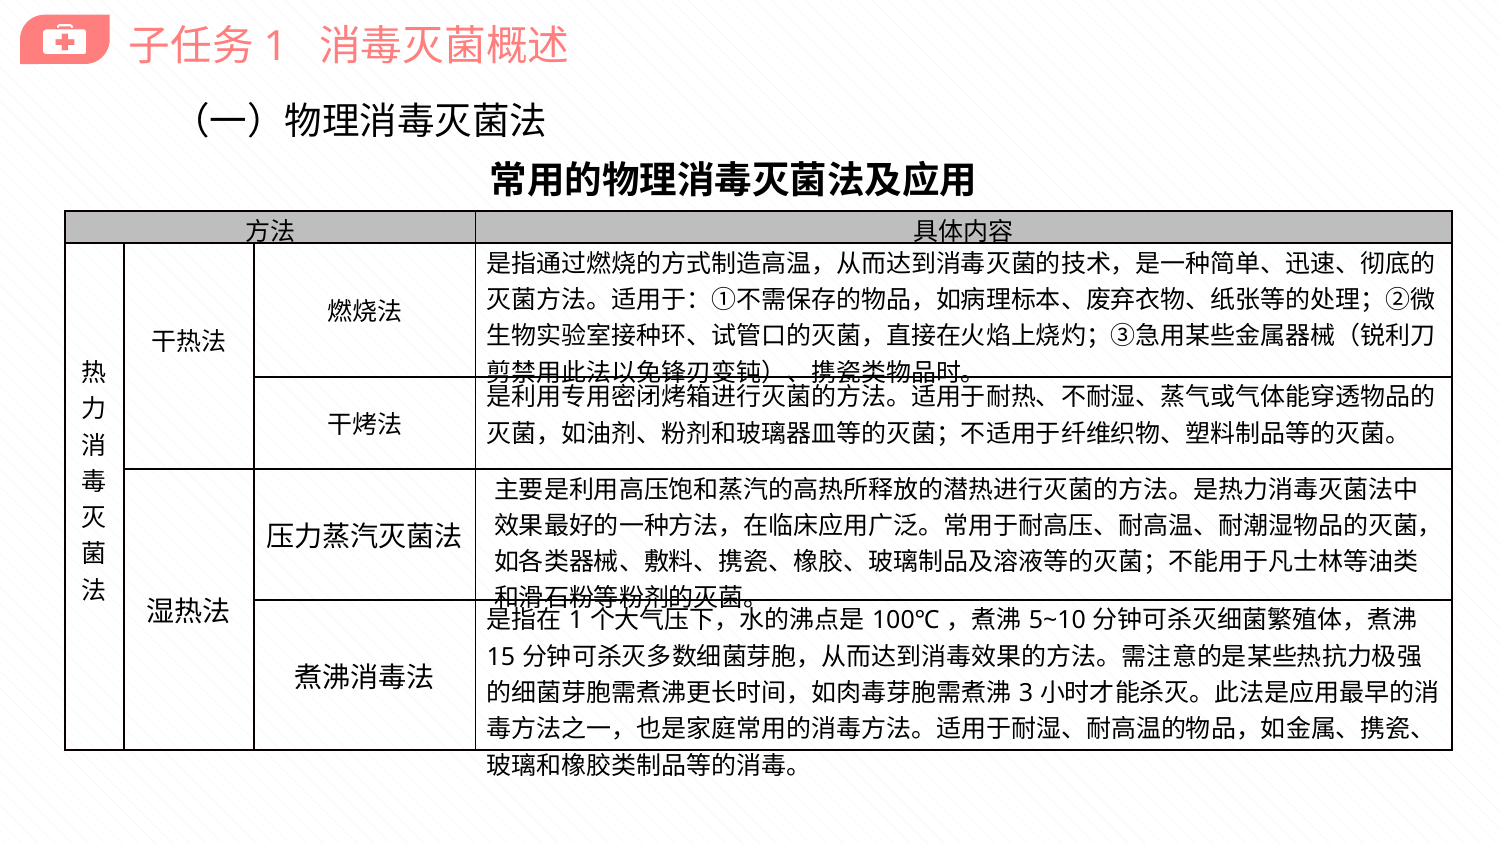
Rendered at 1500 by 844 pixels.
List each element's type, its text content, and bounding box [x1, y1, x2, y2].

table_cell 干热法 [125, 244, 253, 468]
table_cell 热力消毒灭菌法 [66, 244, 123, 749]
table_cell 是利用专用密闭烤箱进行灭菌的方法。适用于耐热、不耐湿、蒸气或气体能穿透物品的灭菌，如油剂、粉剂和玻璃器皿等的灭菌；不适用于纤维织物、塑料制品等的灭菌。 [476, 378, 1451, 468]
table_header 方法 [66, 212, 475, 242]
text_box 常用的物理消毒灭菌法及应用 [317, 149, 1151, 209]
table_cell 燃烧法 [255, 244, 475, 376]
table_cell 干烤法 [255, 378, 475, 468]
table_cell 湿热法 [125, 470, 253, 749]
table_cell 是指通过燃烧的方式制造高温，从而达到消毒灭菌的技术，是一种简单、迅速、彻底的灭菌方法。适用于：①不需保存的物品，如病理标本、废弃衣物、纸张等的处理；②微生物实验室接种环、试管口的灭菌，直接在火焰上烧灼；③急用某些金属器械（锐利刀剪禁用此法以免锋刃变钝）、携瓷类物品时。 [476, 244, 1451, 376]
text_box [19, 11, 863, 78]
table_cell 压力蒸汽灭菌法 [255, 470, 475, 599]
table_cell 主要是利用高压饱和蒸汽的高热所释放的潜热进行灭菌的方法。是热力消毒灭菌法中效果最好的一种方法，在临床应用广泛。常用于耐高压、耐高温、耐潮湿物品的灭菌，如各类器械、敷料、携瓷、橡胶、玻璃制品及溶液等的灭菌；不能用于凡士林等油类和滑石粉等粉剂的灭菌。 [476, 470, 1451, 599]
table_cell 煮沸消毒法 [255, 601, 475, 749]
table_cell 是指在1个大气压下，水的沸点是100℃，煮沸5~10分钟可杀灭细菌繁殖体，煮沸15分钟可杀灭多数细菌芽胞，从而达到消毒效果的方法。需注意的是某些热抗力极强的细菌芽胞需煮沸更长时间，如肉毒芽胞需煮沸3小时才能杀灭。此法是应用最早的消毒方法之一，也是家庭常用的消毒方法。适用于耐湿、耐高温的物品，如金属、携瓷、玻璃和橡胶类制品等的消毒。 [476, 601, 1451, 749]
table_header 具体内容 [476, 212, 1451, 242]
text_box （一）物理消毒灭菌法 [113, 89, 656, 150]
